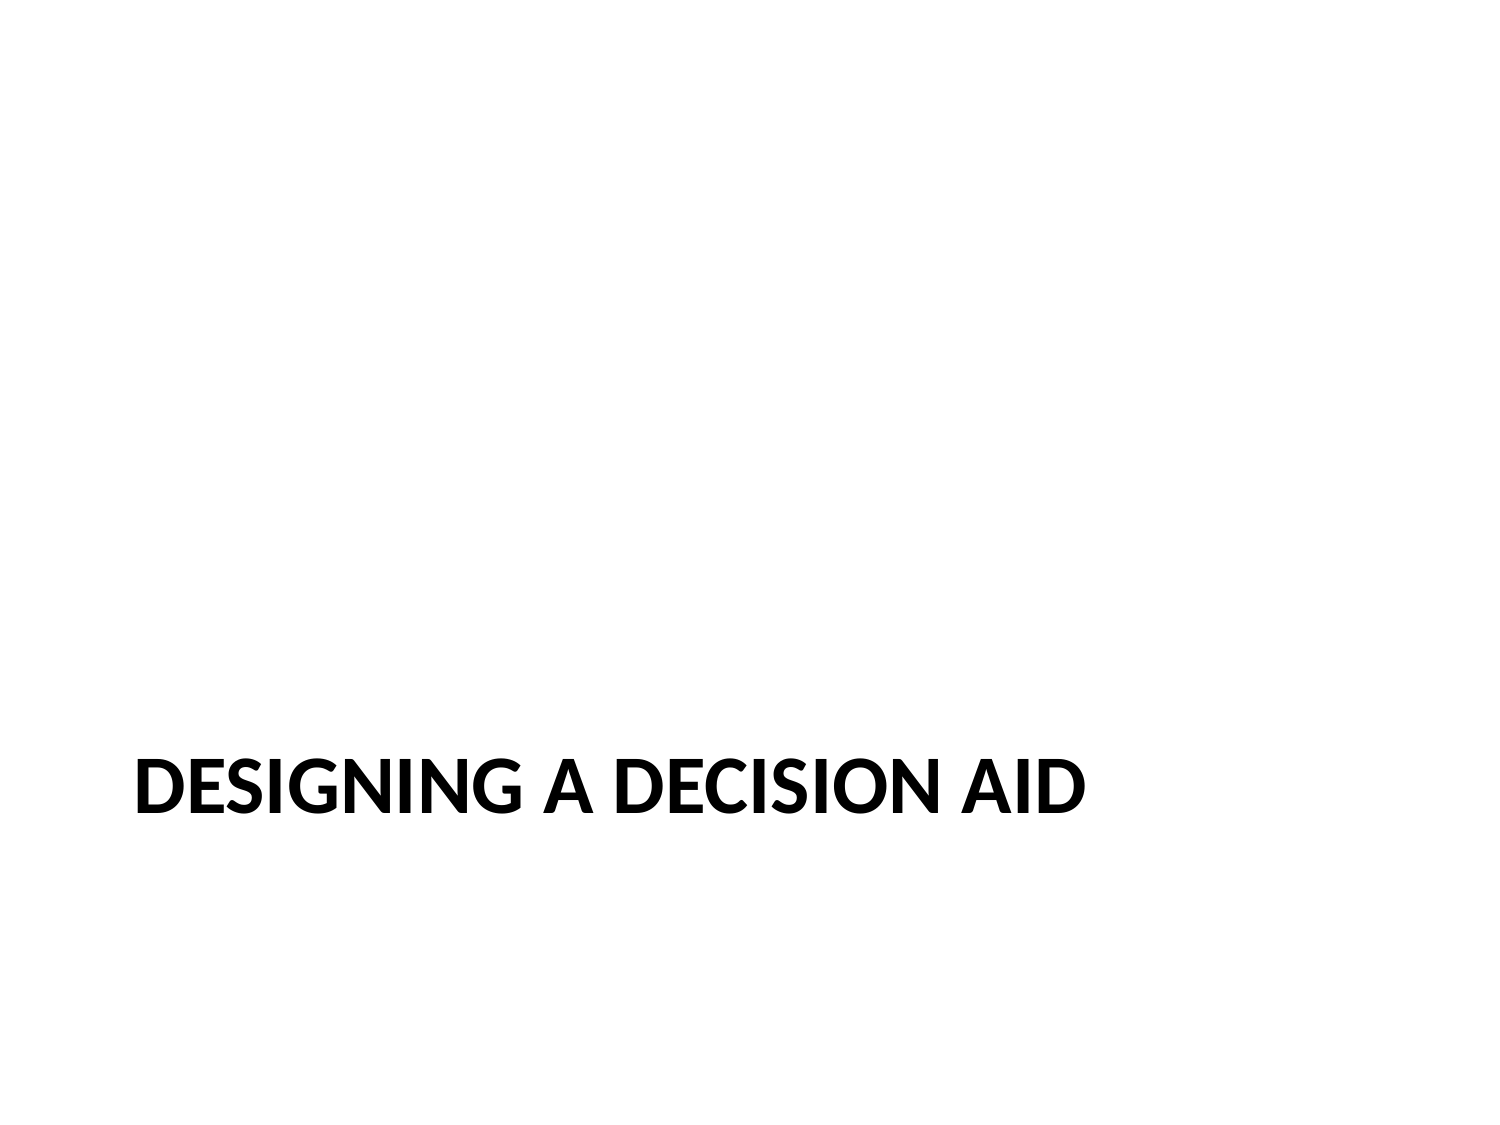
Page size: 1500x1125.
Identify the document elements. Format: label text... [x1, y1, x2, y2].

title Designing a Decision Aid [118, 722, 1394, 947]
